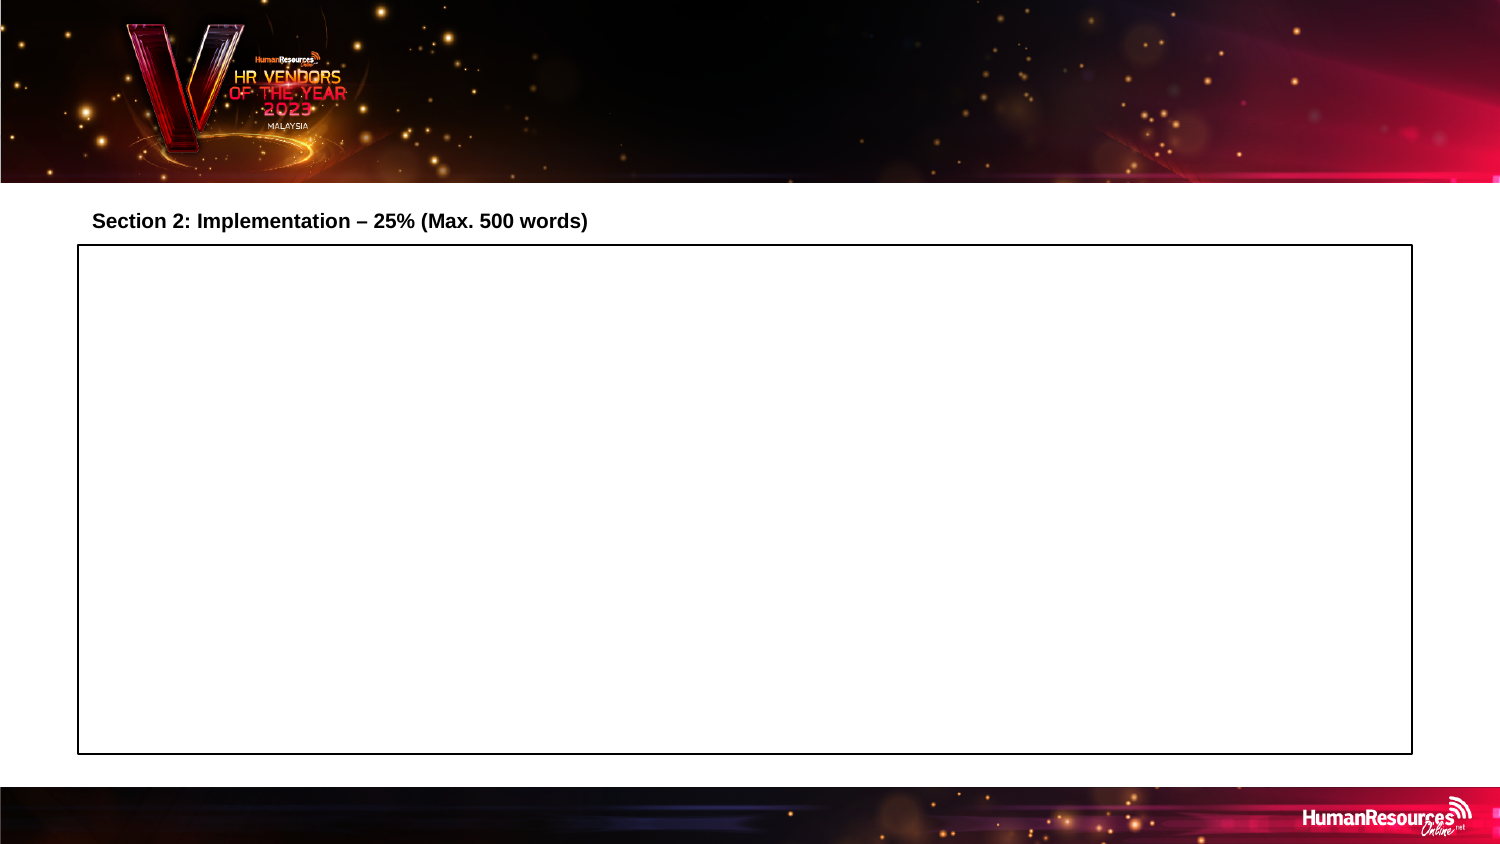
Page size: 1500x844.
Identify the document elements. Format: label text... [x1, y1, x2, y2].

picture [0, 0, 1500, 844]
text_box [77, 244, 1413, 755]
text_box Section 2: Implementation – 25% (Max. 500 words) [77, 200, 1211, 241]
